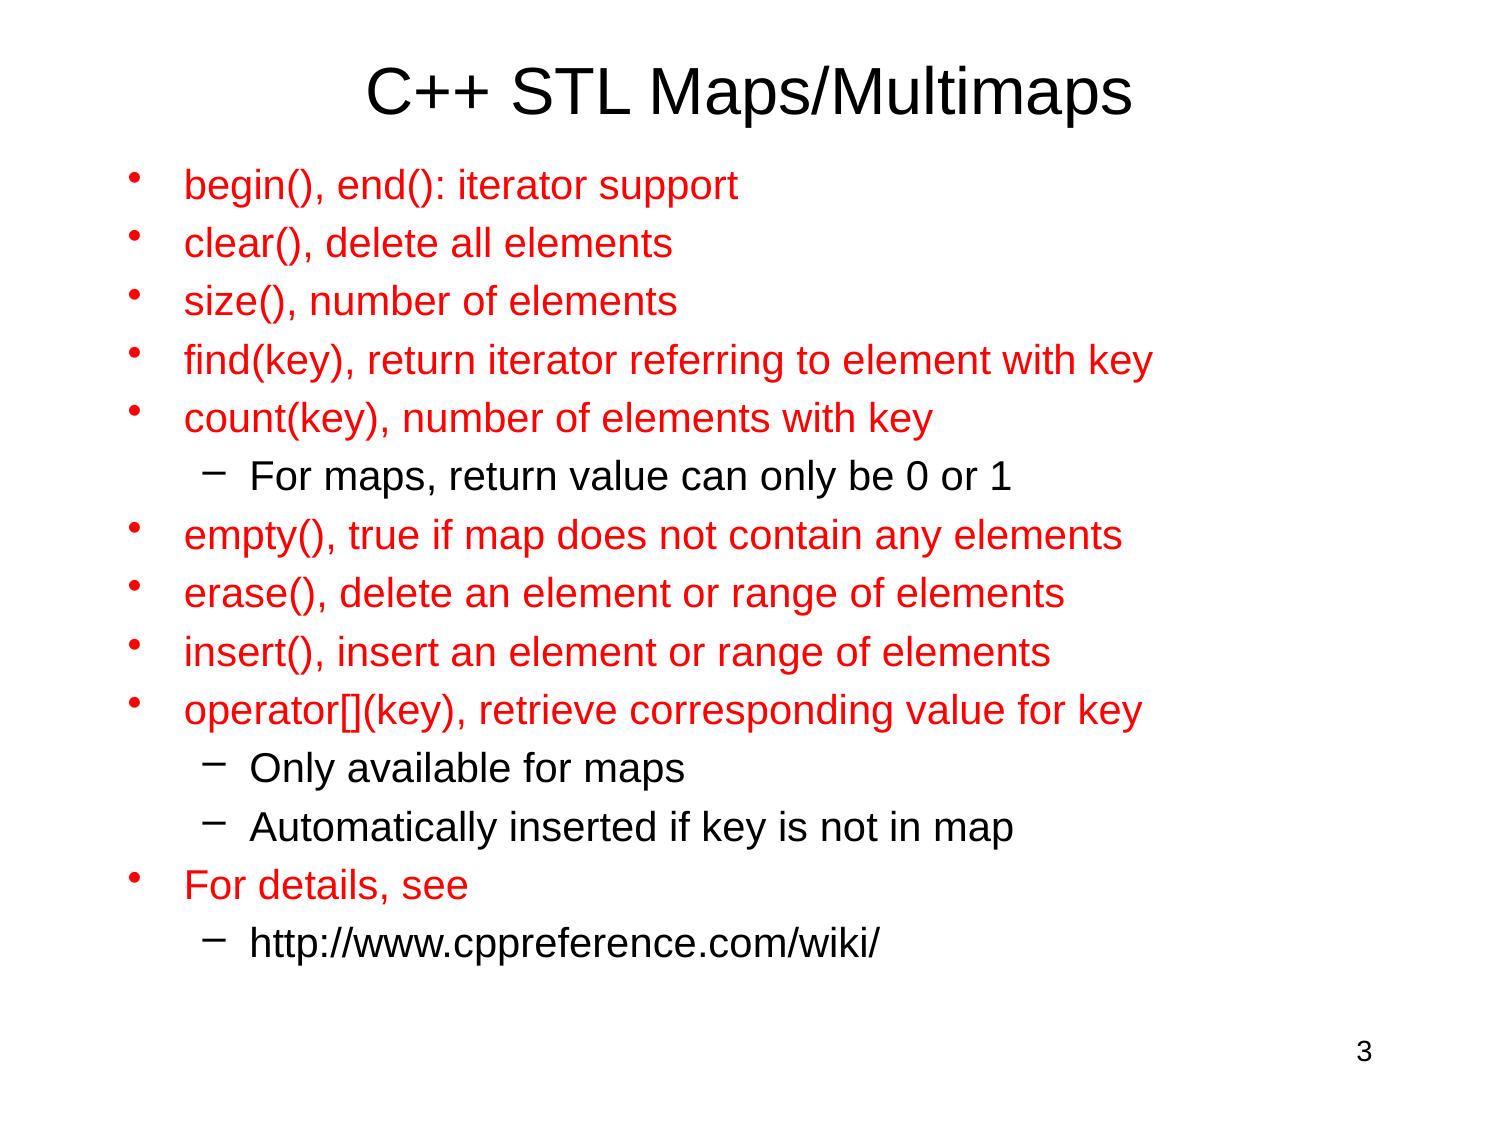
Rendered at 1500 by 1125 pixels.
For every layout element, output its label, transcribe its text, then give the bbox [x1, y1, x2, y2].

title C++ STL Maps/Multimaps [112, 37, 1388, 138]
list begin(), end(): iterator support clear(), delete all elements size(), number of elements find(key), return iterator referring to element with key count(key), number of elements with key For maps, return value can only be 0 or 1 empty(), true if map does not contain any elements erase(), delete an element or range of elements insert(), insert an element or range of elements operator[](key), retrieve corresponding value for key Only available for maps Automatically inserted if key is not in map For details, see http://www.cppreference.com/wiki/ [112, 149, 1388, 1001]
slide_number 3 [1074, 1024, 1388, 1101]
